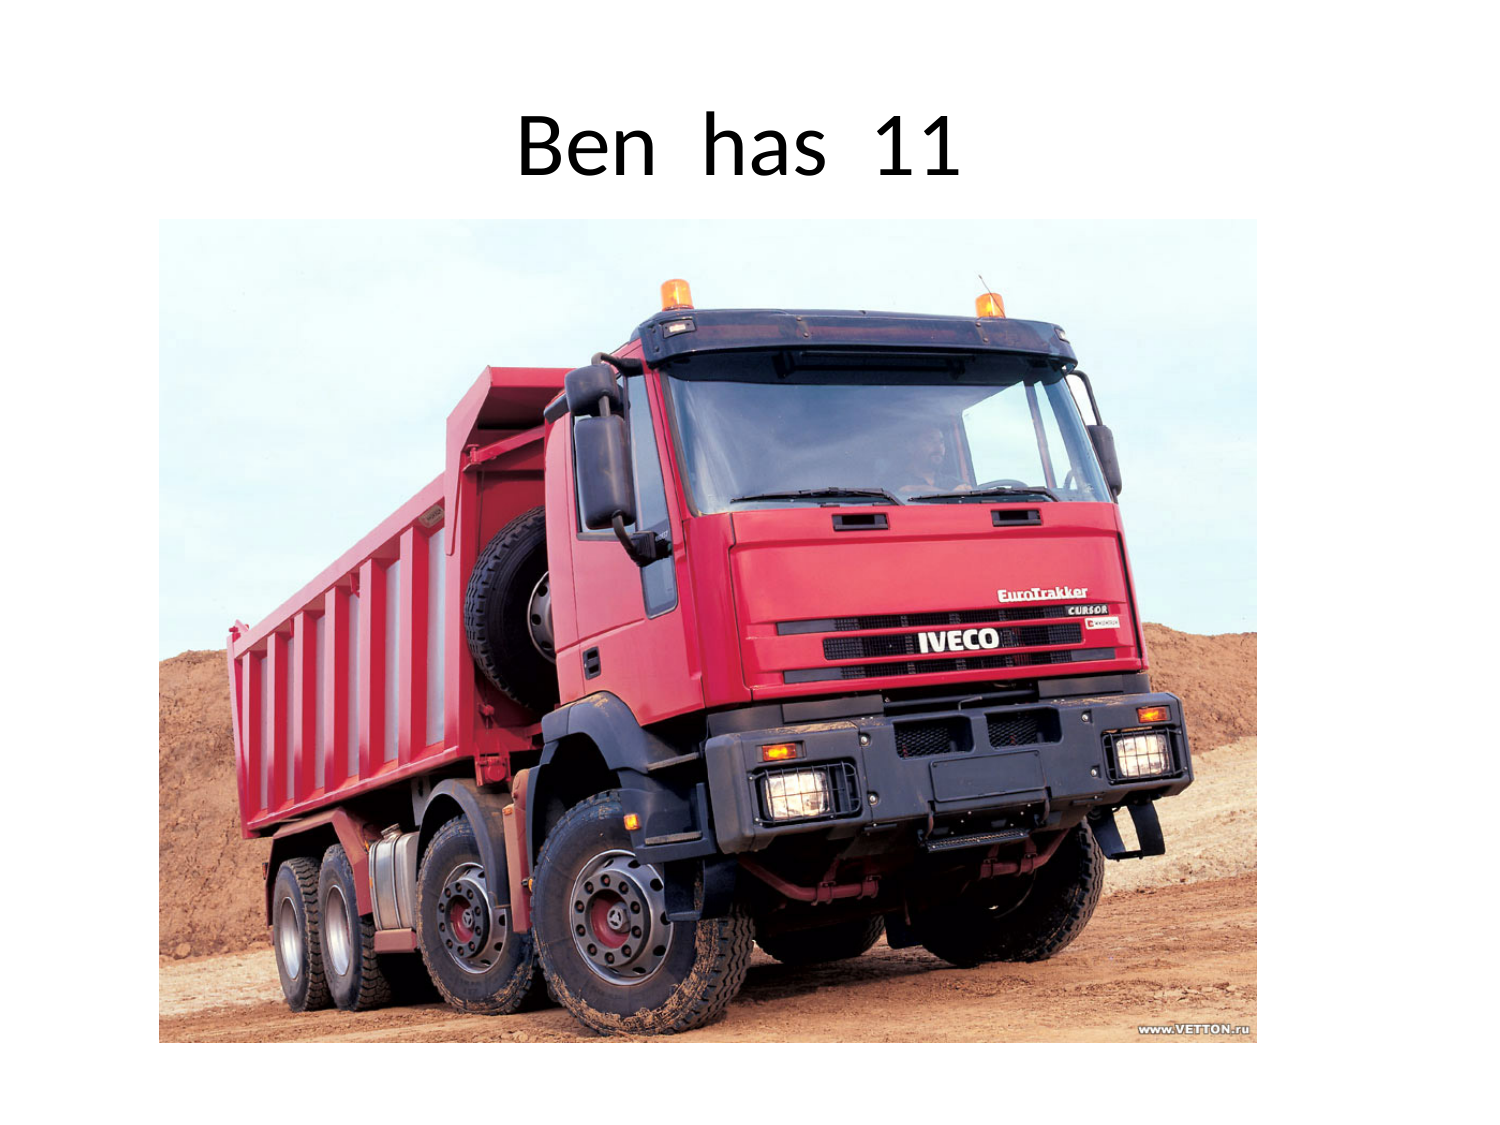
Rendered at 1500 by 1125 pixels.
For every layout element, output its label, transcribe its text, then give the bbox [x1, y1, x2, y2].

title Ben has 11 [75, 45, 1425, 233]
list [159, 219, 1258, 1044]
